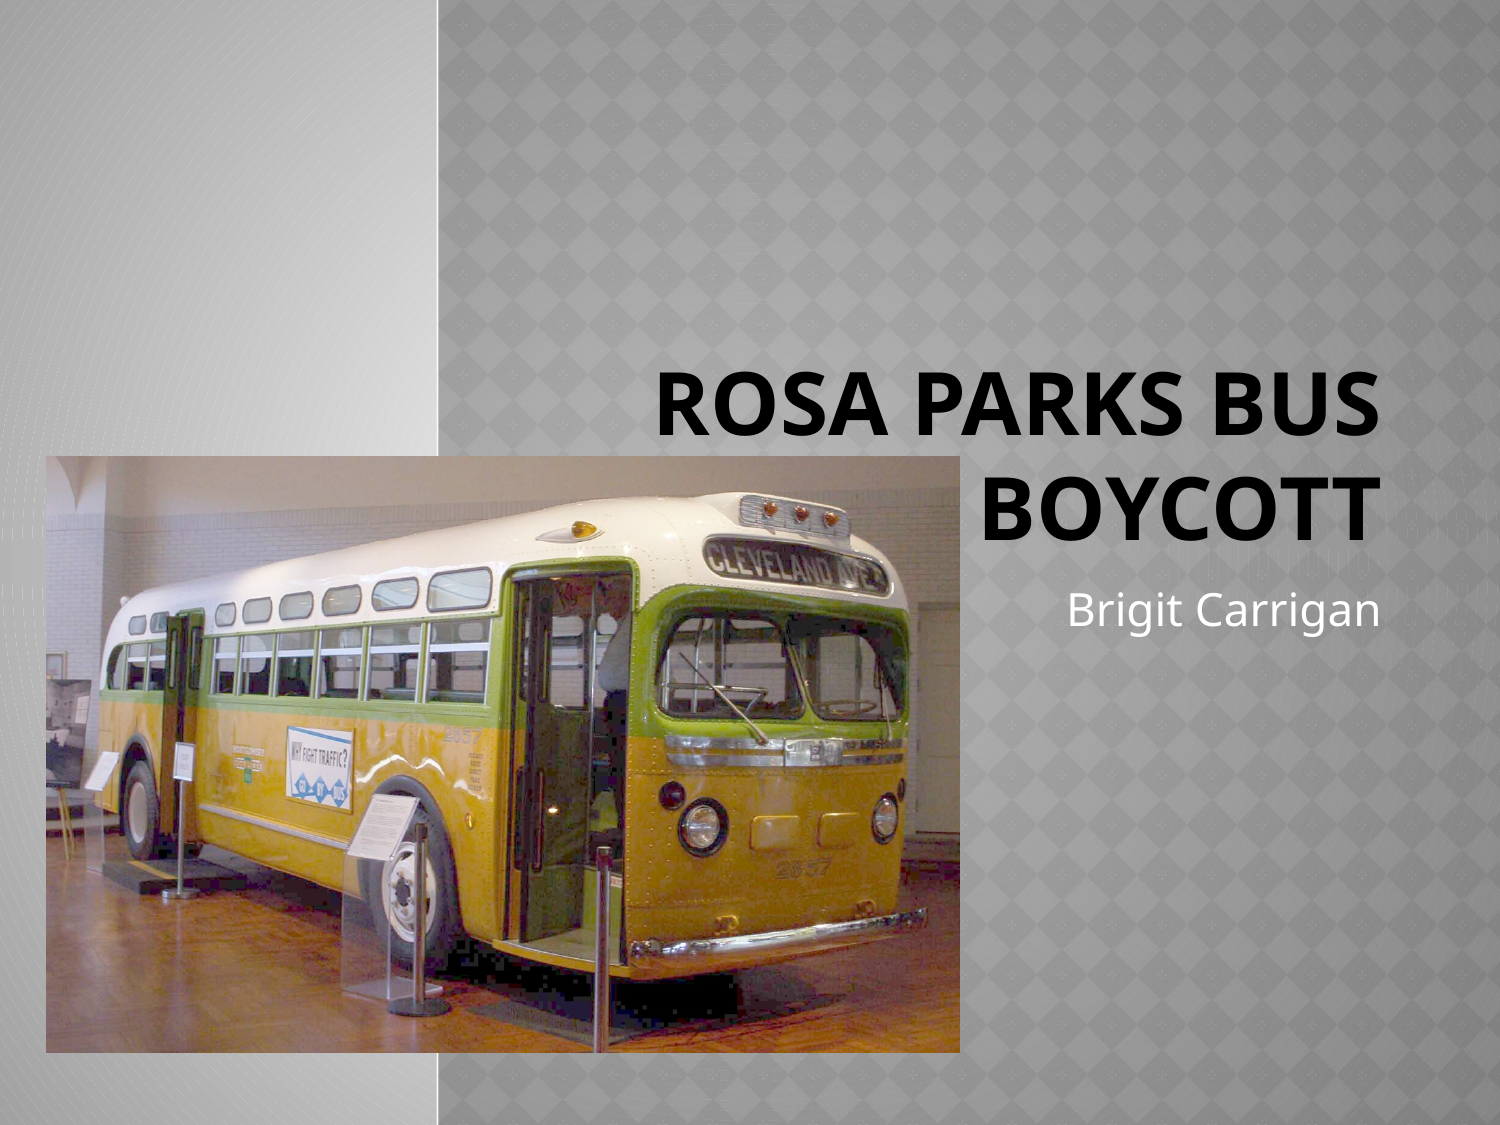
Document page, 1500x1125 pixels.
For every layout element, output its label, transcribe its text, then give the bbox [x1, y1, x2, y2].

title Rosa Parks bus boycott [552, 87, 1390, 558]
picture [46, 456, 960, 1053]
subtitle Brigit Carrigan [964, 580, 1390, 762]
